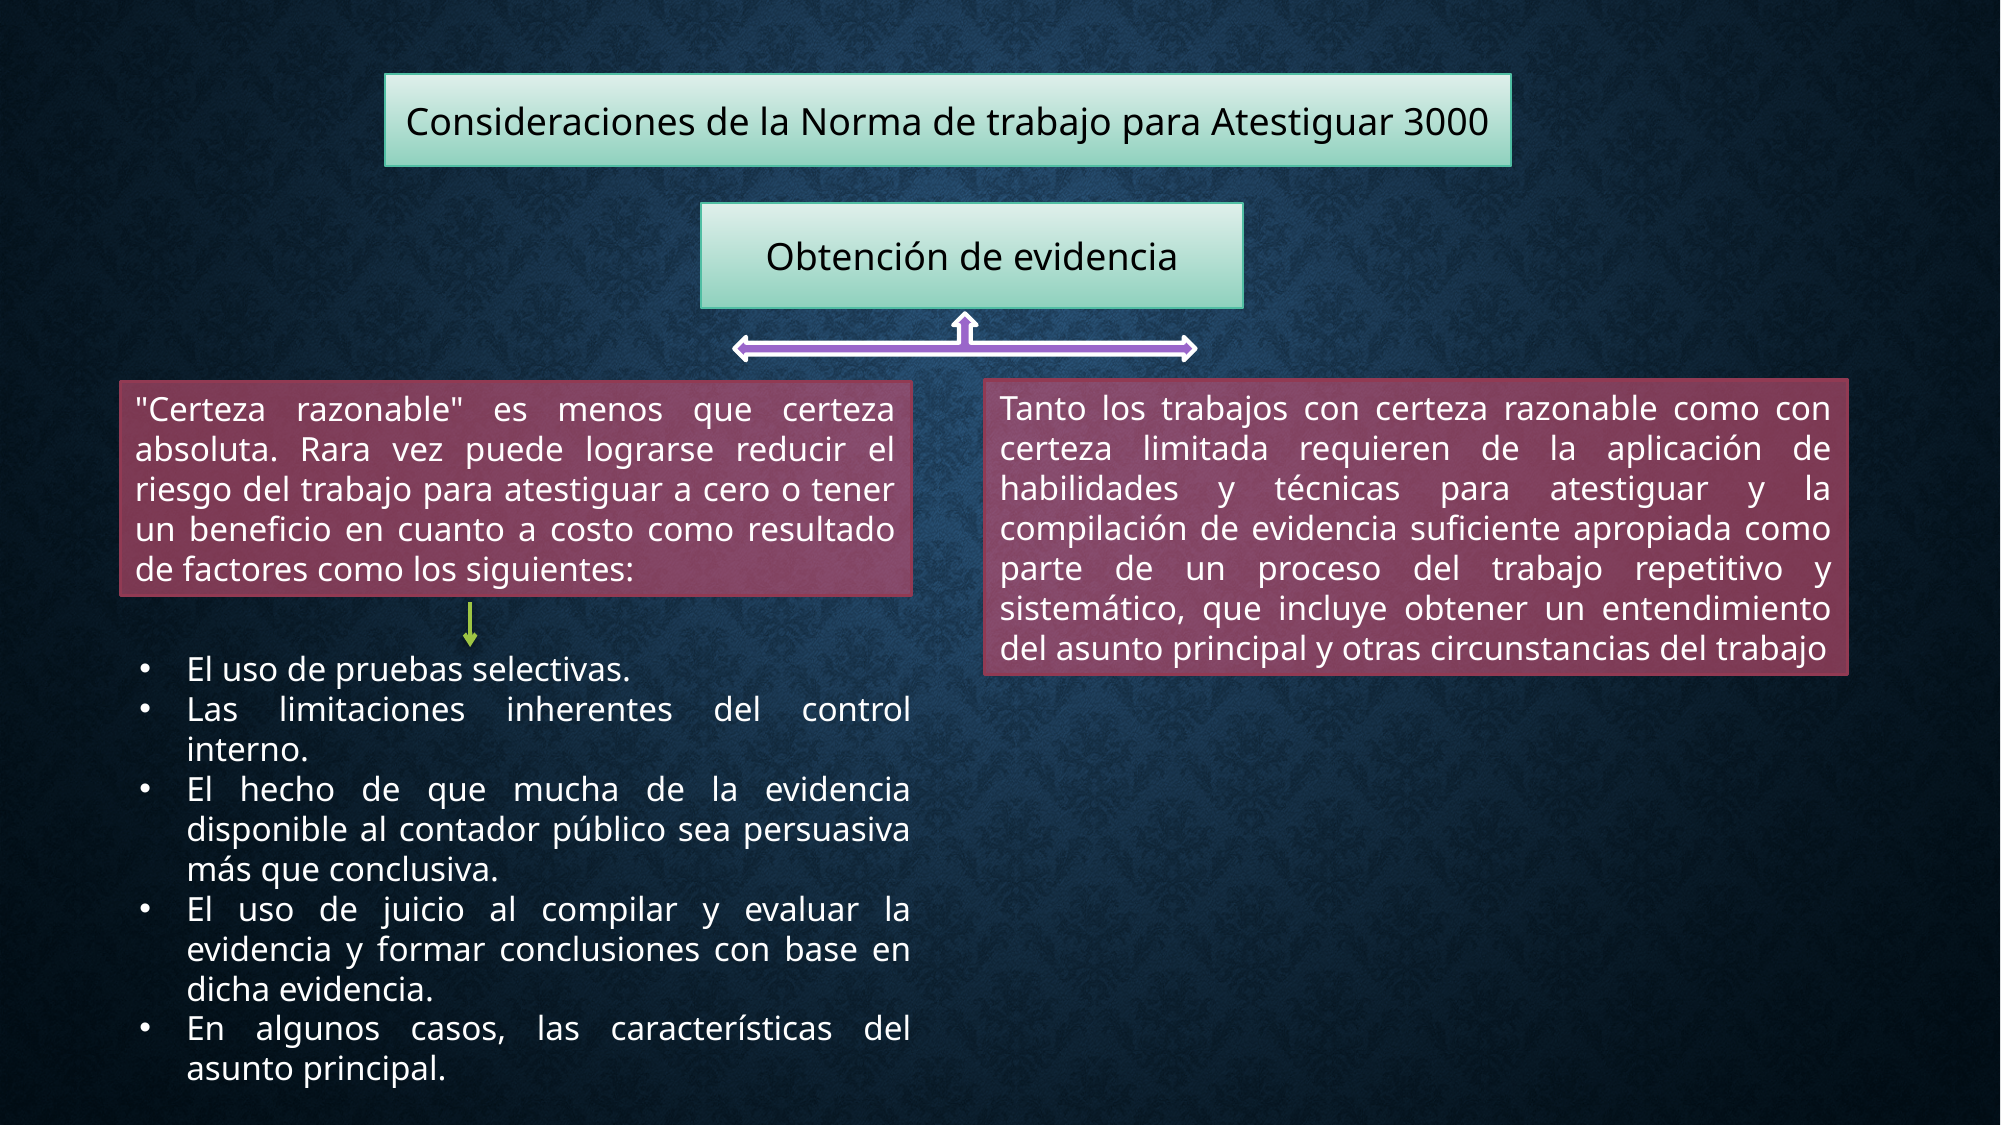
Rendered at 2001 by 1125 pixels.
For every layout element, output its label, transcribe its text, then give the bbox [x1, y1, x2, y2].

text_box Tanto los trabajos con certeza razonable como con certeza limitada requieren de la aplicación de habilidades y técnicas para atestiguar y la compilación de evidencia suficiente apropiada como parte de un proceso del trabajo repetitivo y sistemático, que incluye obtener un entendimiento del asunto principal y otras circunstancias del trabajo [983, 378, 1849, 676]
text_box Consideraciones de la Norma de trabajo para Atestiguar 3000 [384, 73, 1512, 167]
text_box [732, 311, 1198, 363]
text_box Obtención de evidencia [700, 202, 1244, 309]
text_box El uso de pruebas selectivas. Las limitaciones inherentes del control interno. El hecho de que mucha de la evidencia disponible al contador público sea persuasiva más que conclusiva. El uso de juicio al compilar y evaluar la evidencia y formar conclusiones con base en dicha evidencia. En algunos casos, las características del asunto principal. [124, 640, 928, 1095]
text_box "Certeza razonable" es menos que certeza absoluta. Rara vez puede lograrse reducir el riesgo del trabajo para atestiguar a cero o tener un beneficio en cuanto a costo como resultado de factores como los siguientes: [119, 380, 913, 597]
